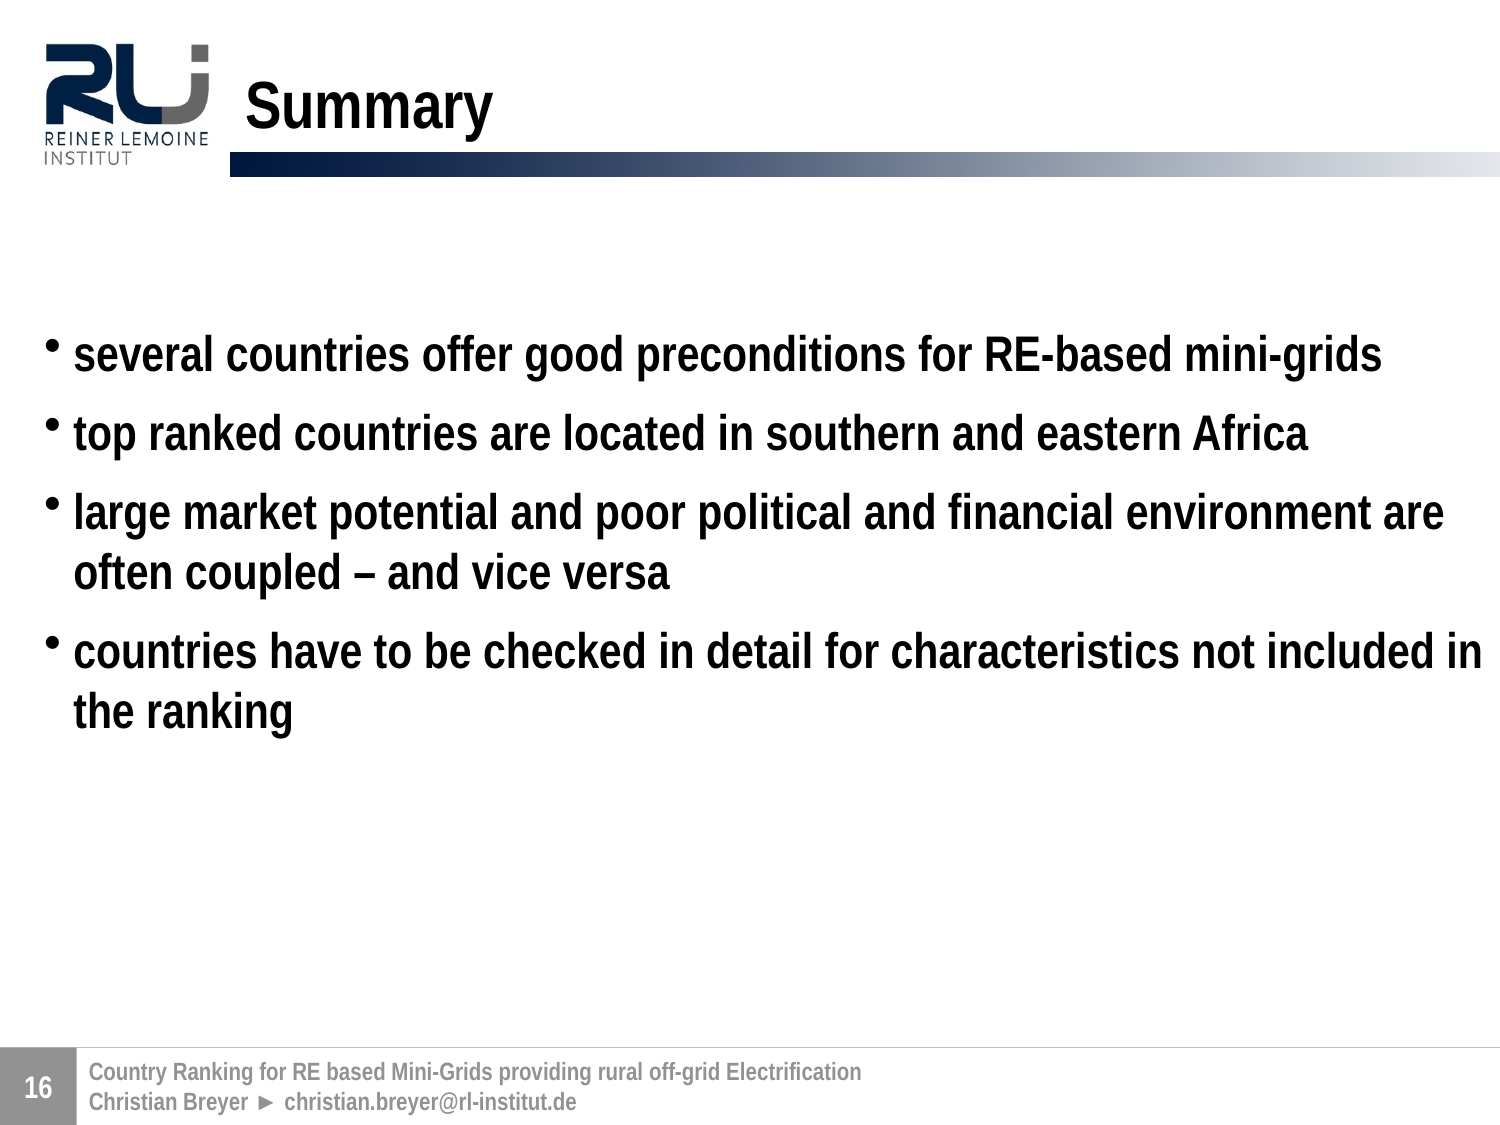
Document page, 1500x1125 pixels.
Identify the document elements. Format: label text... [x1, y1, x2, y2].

title Summary [230, 45, 1459, 149]
picture [44, 43, 210, 166]
text_box several countries offer good preconditions for RE-based mini-grids top ranked countries are located in southern and eastern Africa large market potential and poor political and financial environment are often coupled – and vice versa countries have to be checked in detail for characteristics not included in the ranking [29, 314, 1500, 746]
picture [230, 152, 1500, 177]
